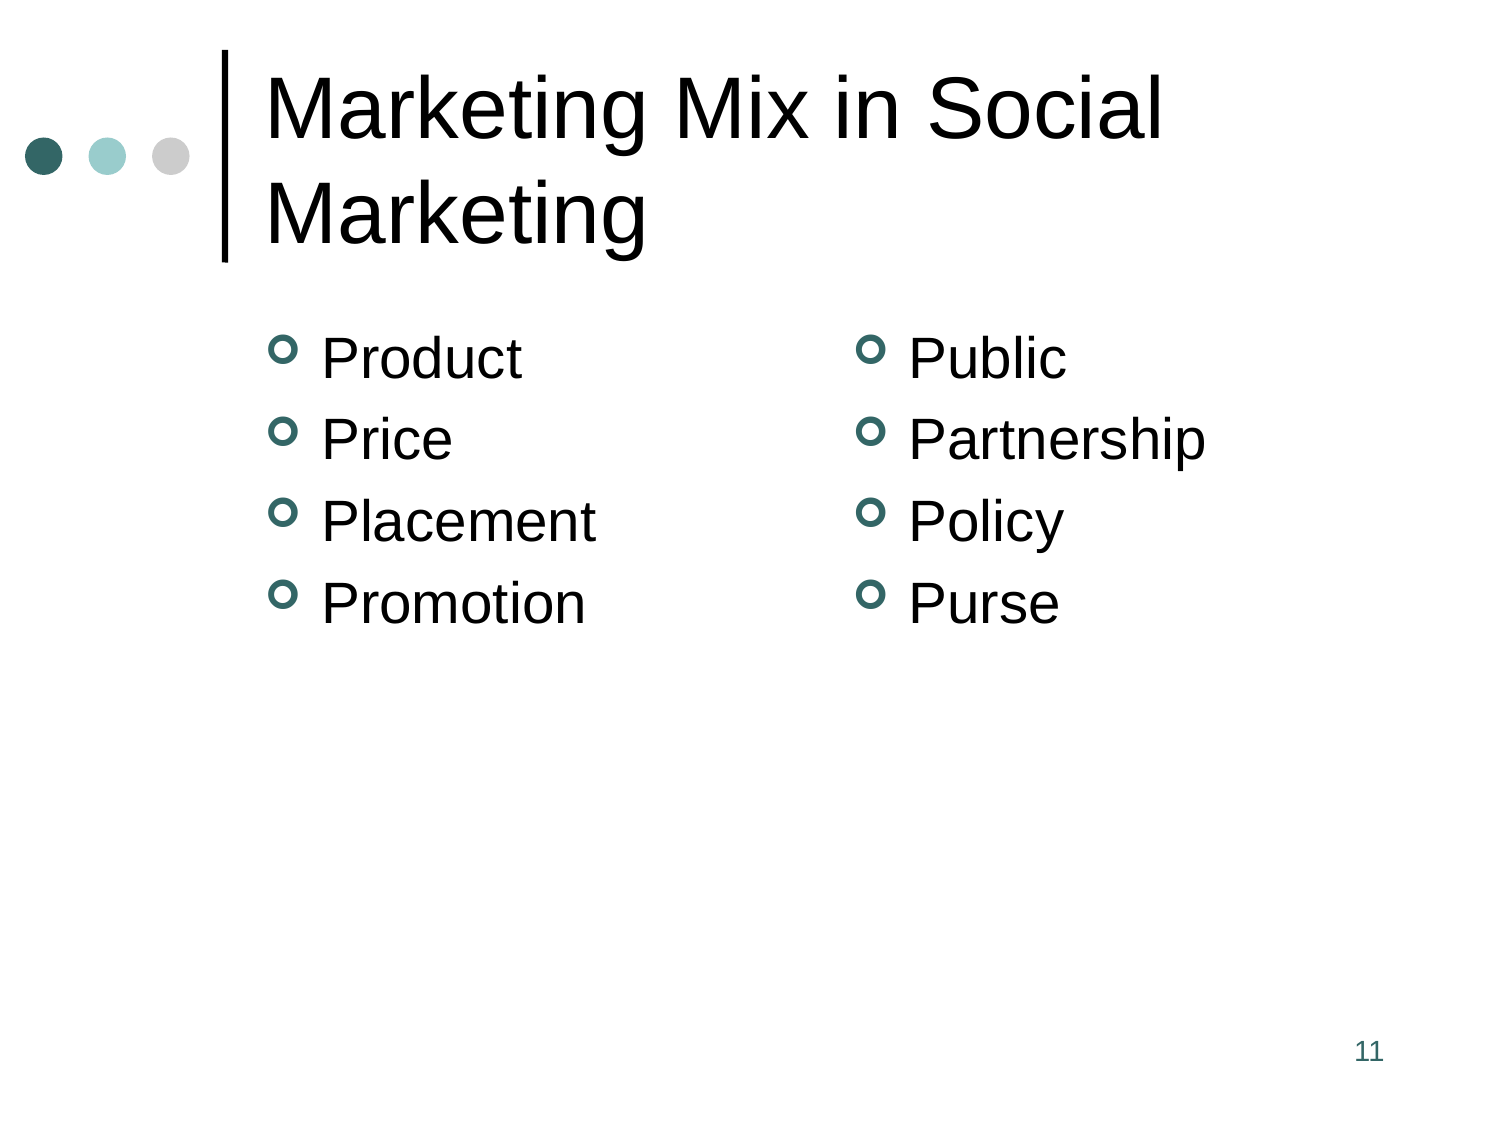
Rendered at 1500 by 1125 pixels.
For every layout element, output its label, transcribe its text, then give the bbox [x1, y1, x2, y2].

list Public Partnership Policy Purse [837, 312, 1400, 988]
title Marketing Mix in Social Marketing [249, 31, 1400, 282]
list Product Price Placement Promotion [249, 312, 813, 988]
slide_number 11 [1187, 1025, 1400, 1100]
